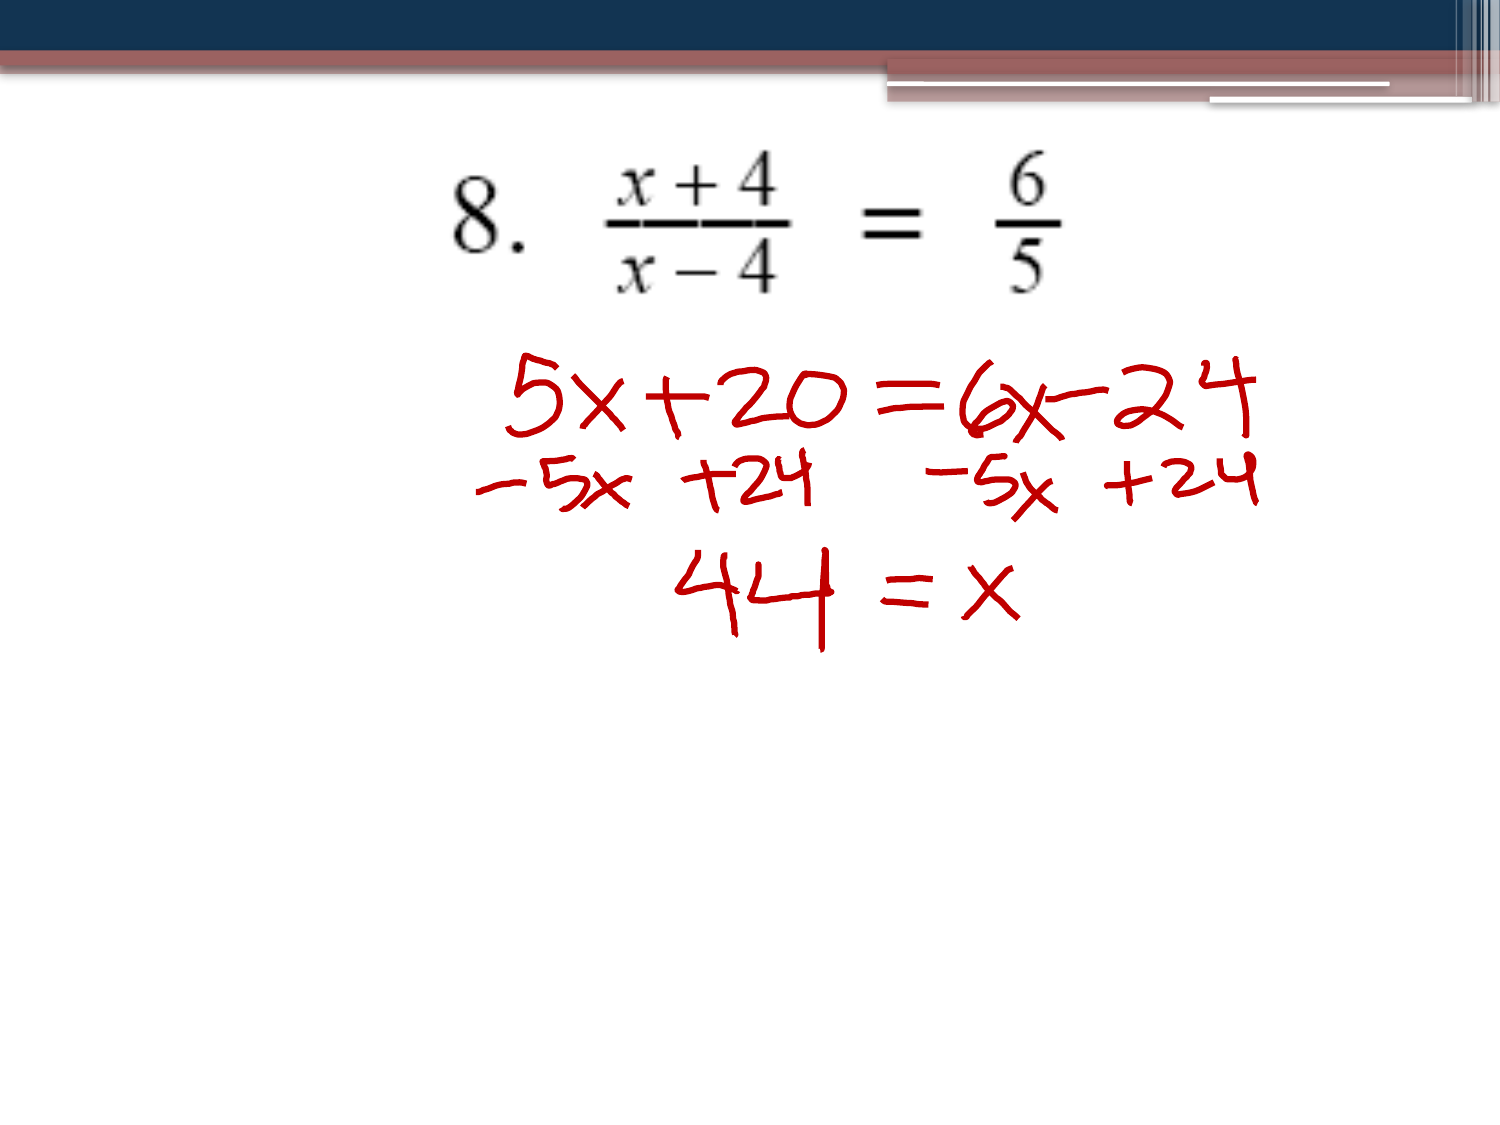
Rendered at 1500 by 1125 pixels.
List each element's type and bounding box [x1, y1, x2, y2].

text_box [1218, 453, 1258, 504]
text_box [1162, 460, 1215, 496]
text_box [676, 549, 727, 593]
text_box [881, 598, 929, 606]
text_box [1034, 412, 1063, 441]
text_box [963, 567, 1014, 618]
text_box [1200, 362, 1238, 387]
text_box [475, 481, 527, 493]
text_box [1234, 358, 1248, 437]
text_box [593, 473, 608, 488]
text_box [1106, 477, 1153, 488]
text_box [602, 406, 625, 431]
text_box [961, 360, 1014, 437]
text_box [507, 355, 561, 436]
text_box [610, 491, 630, 507]
text_box [722, 554, 736, 637]
text_box [702, 459, 720, 512]
text_box [749, 549, 833, 651]
text_box [1000, 385, 1032, 413]
text_box [581, 380, 624, 429]
text_box [788, 372, 845, 427]
text_box [1116, 366, 1184, 429]
text_box [925, 470, 968, 474]
text_box [572, 374, 602, 406]
text_box [1127, 484, 1133, 505]
text_box [777, 458, 804, 479]
text_box [730, 582, 738, 593]
text_box [969, 566, 990, 591]
text_box [1014, 384, 1046, 443]
text_box [719, 369, 790, 426]
text_box [709, 473, 736, 478]
text_box [681, 474, 707, 482]
text_box [1012, 480, 1053, 521]
text_box [886, 577, 933, 582]
text_box [582, 477, 633, 509]
text_box [976, 455, 1017, 504]
text_box [1126, 461, 1130, 482]
text_box [1045, 388, 1109, 401]
text_box [1038, 493, 1059, 512]
text_box [733, 457, 783, 503]
text_box [801, 449, 809, 507]
text_box [877, 405, 945, 413]
picture [415, 112, 1085, 338]
text_box [664, 376, 680, 438]
text_box [541, 457, 589, 510]
text_box [1022, 472, 1039, 494]
text_box [671, 395, 710, 399]
text_box [1239, 374, 1257, 382]
text_box [990, 589, 1020, 620]
